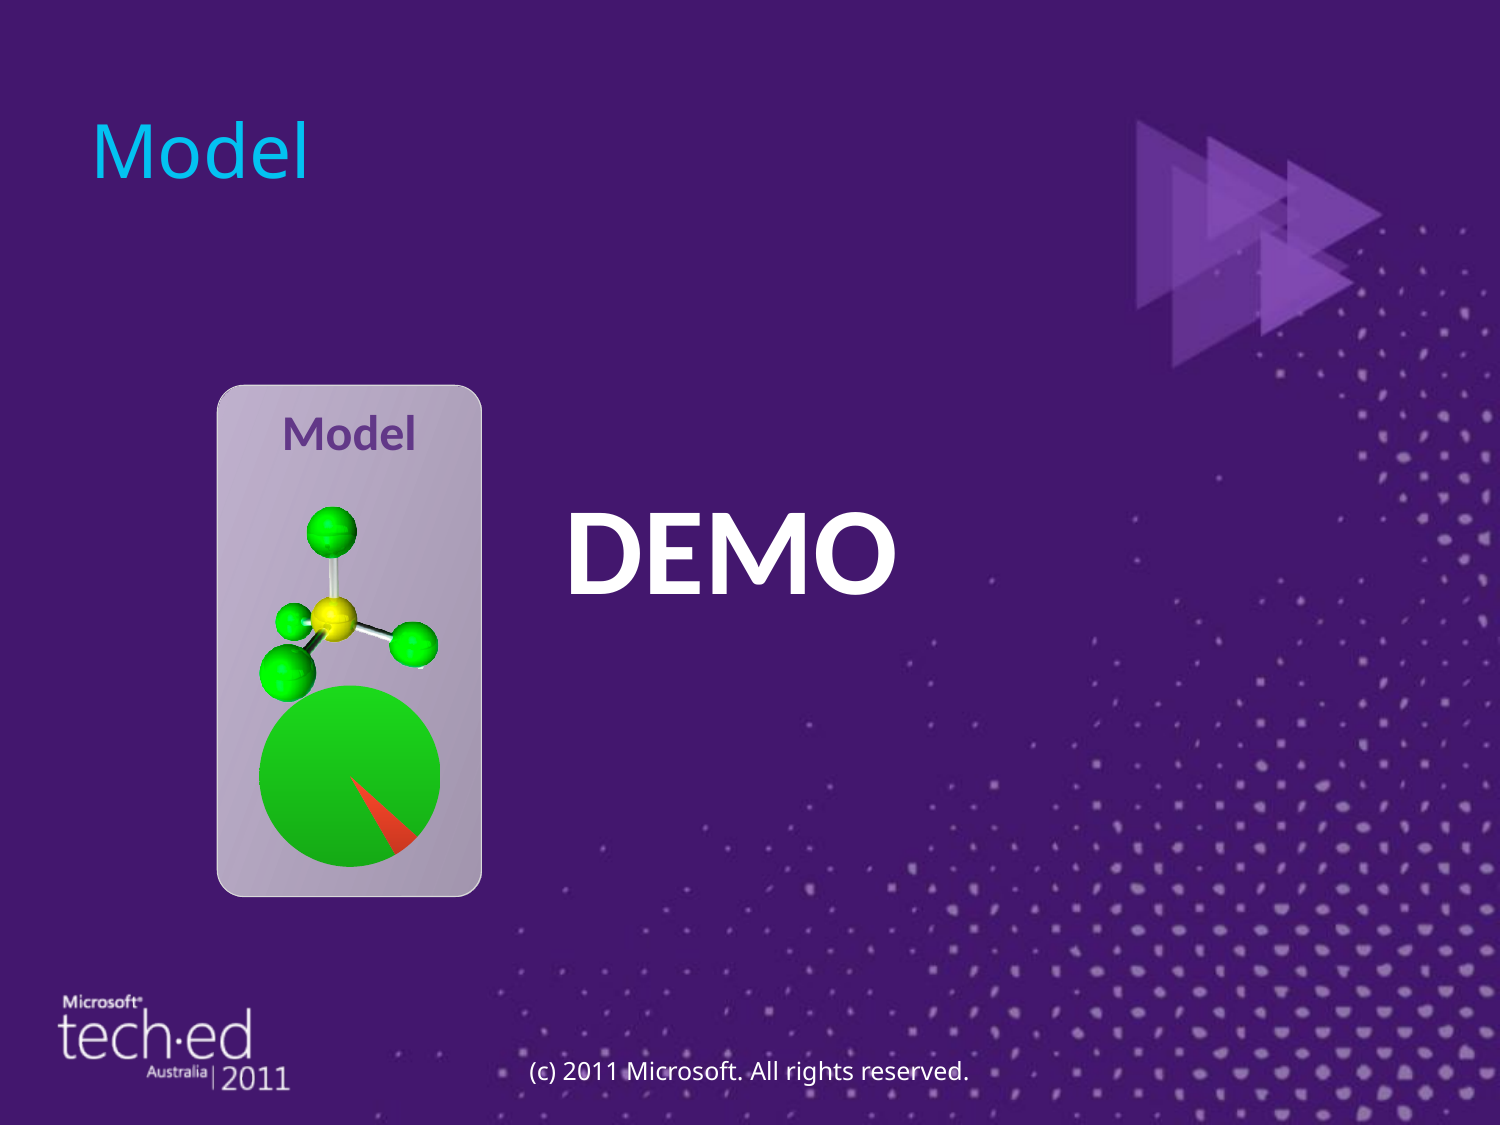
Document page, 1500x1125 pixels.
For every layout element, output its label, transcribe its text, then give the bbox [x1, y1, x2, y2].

picture [0, 0, 1500, 1125]
title Model [75, 54, 1425, 243]
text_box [246, 503, 453, 871]
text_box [216, 385, 482, 897]
text_box DEMO [550, 462, 914, 628]
footer (c) 2011 Microsoft. All rights reserved. [512, 1042, 988, 1103]
